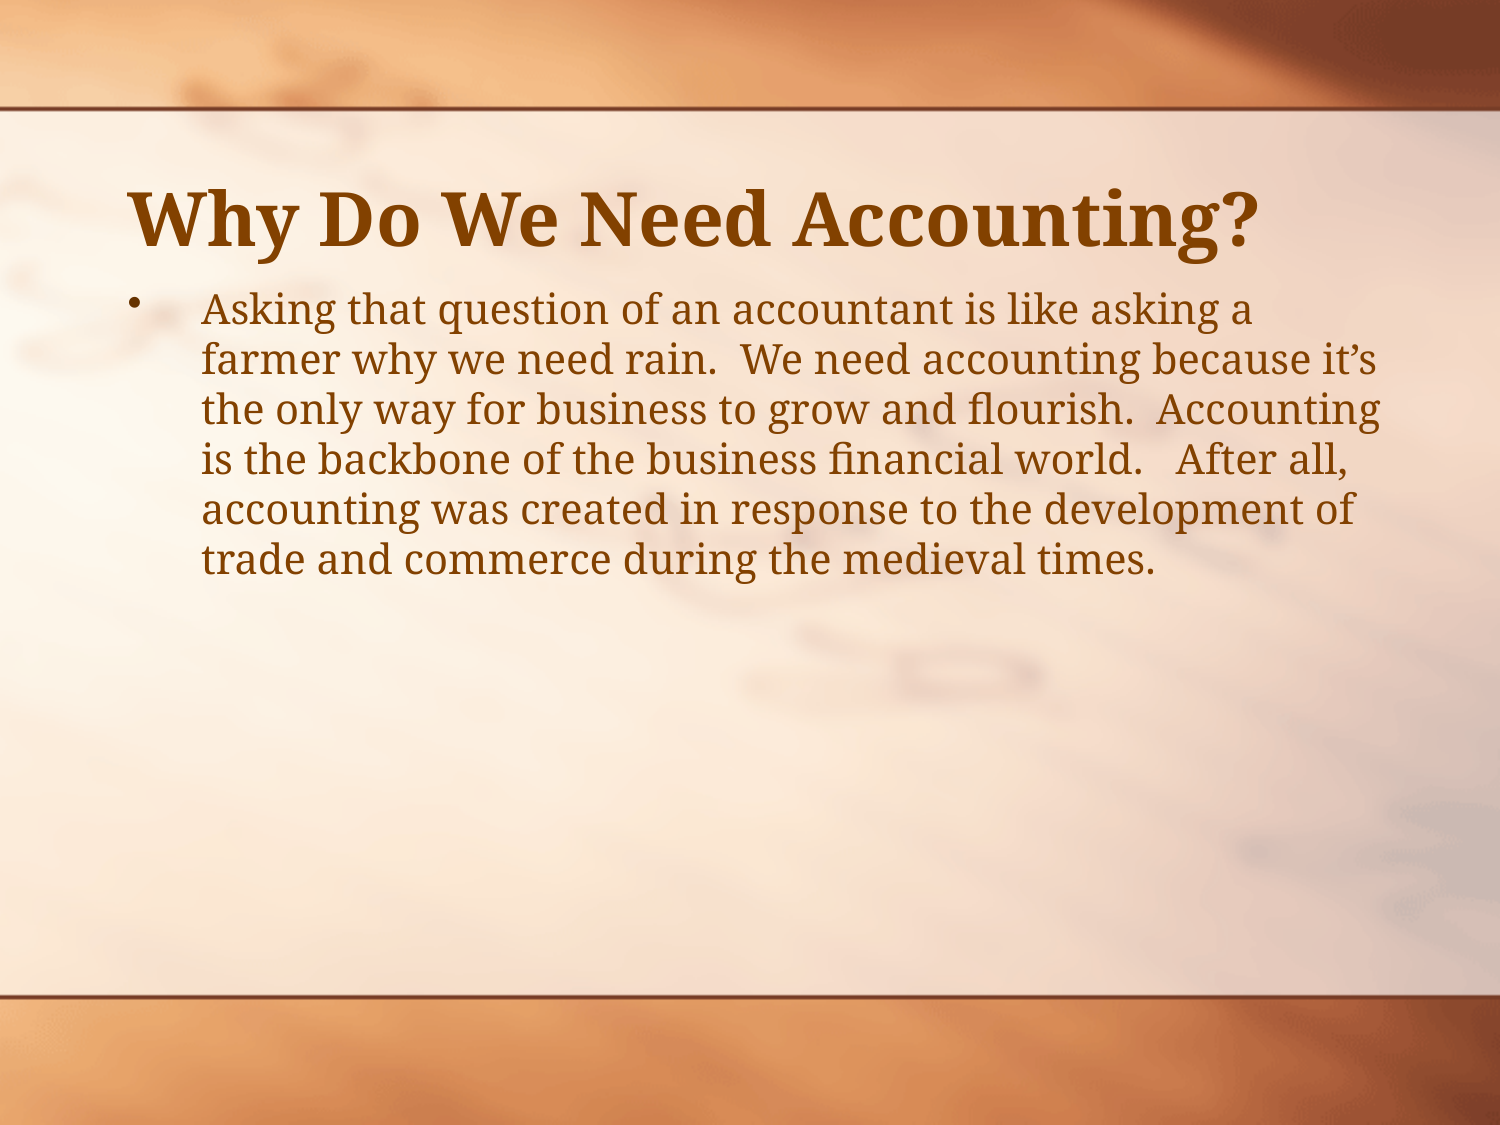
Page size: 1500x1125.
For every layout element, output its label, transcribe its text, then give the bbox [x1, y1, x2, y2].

picture [0, 0, 1500, 1125]
list Asking that question of an accountant is like asking a farmer why we need rain. We need accounting because it’s the only way for business to grow and flourish. Accounting is the backbone of the business financial world. After all, accounting was created in response to the development of trade and commerce during the medieval times. [112, 274, 1413, 951]
title Why Do We Need Accounting? [112, 124, 1413, 270]
